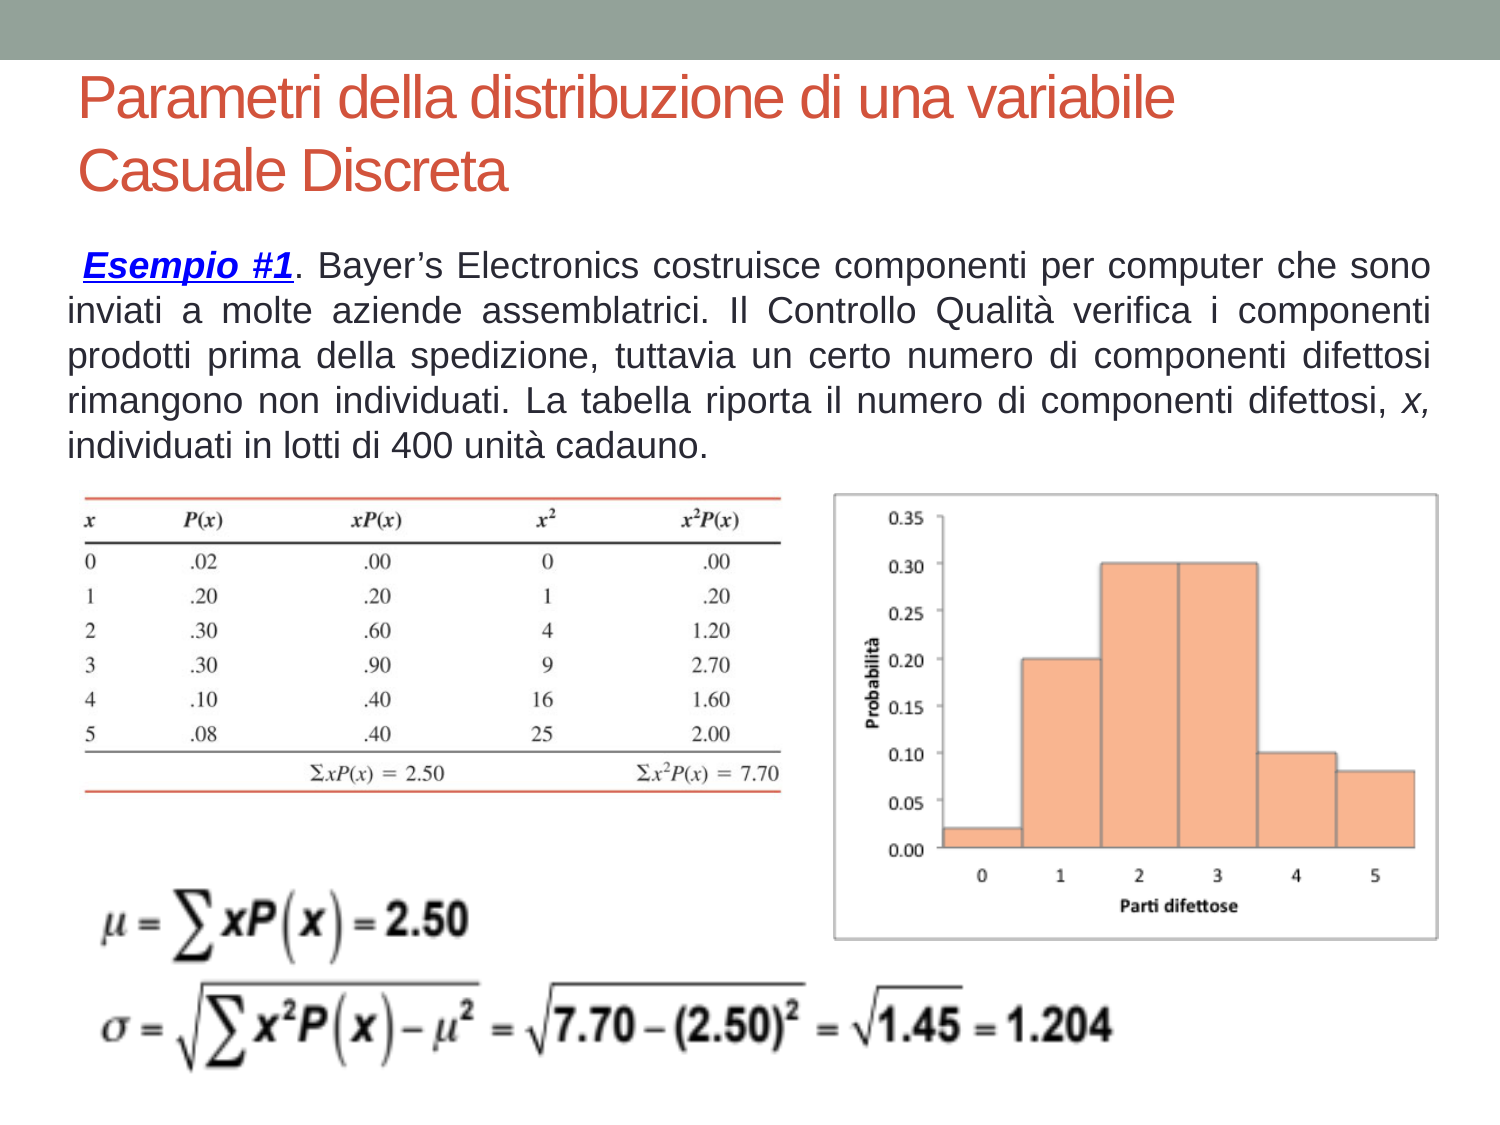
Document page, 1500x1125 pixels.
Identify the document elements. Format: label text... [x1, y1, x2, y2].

picture [832, 493, 1439, 942]
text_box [95, 881, 1120, 1077]
title Parametri della distribuzione di una variabile Casuale Discreta [62, 49, 1413, 213]
picture [78, 489, 787, 800]
text_box Esempio #1. Bayer’s Electronics costruisce componenti per computer che sono inviati a molte aziende assemblatrici. Il Controllo Qualità verifica i componenti prodotti prima della spedizione, tuttavia un certo numero di componenti difettosi rimangono non individuati. La tabella riporta il numero di componenti difettosi, x, individuati in lotti di 400 unità cadauno. [52, 233, 1447, 489]
